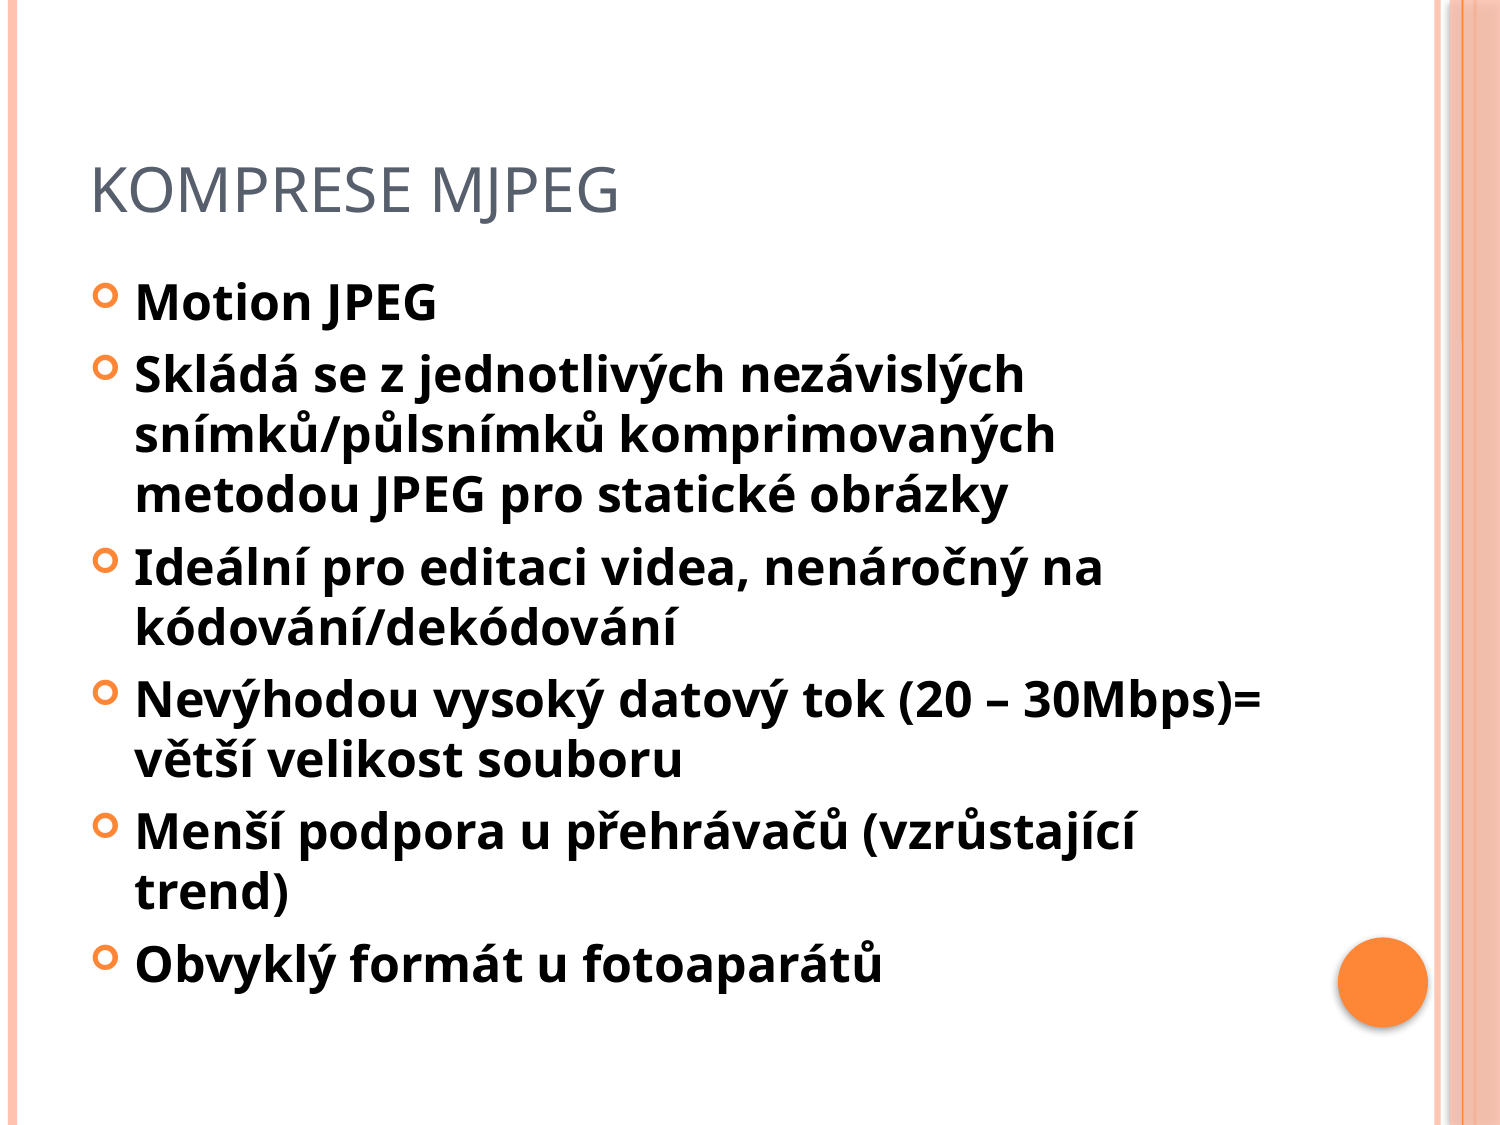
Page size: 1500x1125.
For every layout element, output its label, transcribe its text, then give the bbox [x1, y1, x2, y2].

title Komprese MJPEG [75, 45, 1300, 233]
list Motion JPEG Skládá se z jednotlivých nezávislých snímků/půlsnímků komprimovaných metodou JPEG pro statické obrázky Ideální pro editaci videa, nenáročný na kódování/dekódování Nevýhodou vysoký datový tok (20 – 30Mbps)= větší velikost souboru Menší podpora u přehrávačů (vzrůstající trend) Obvyklý formát u fotoaparátů [75, 262, 1300, 1062]
